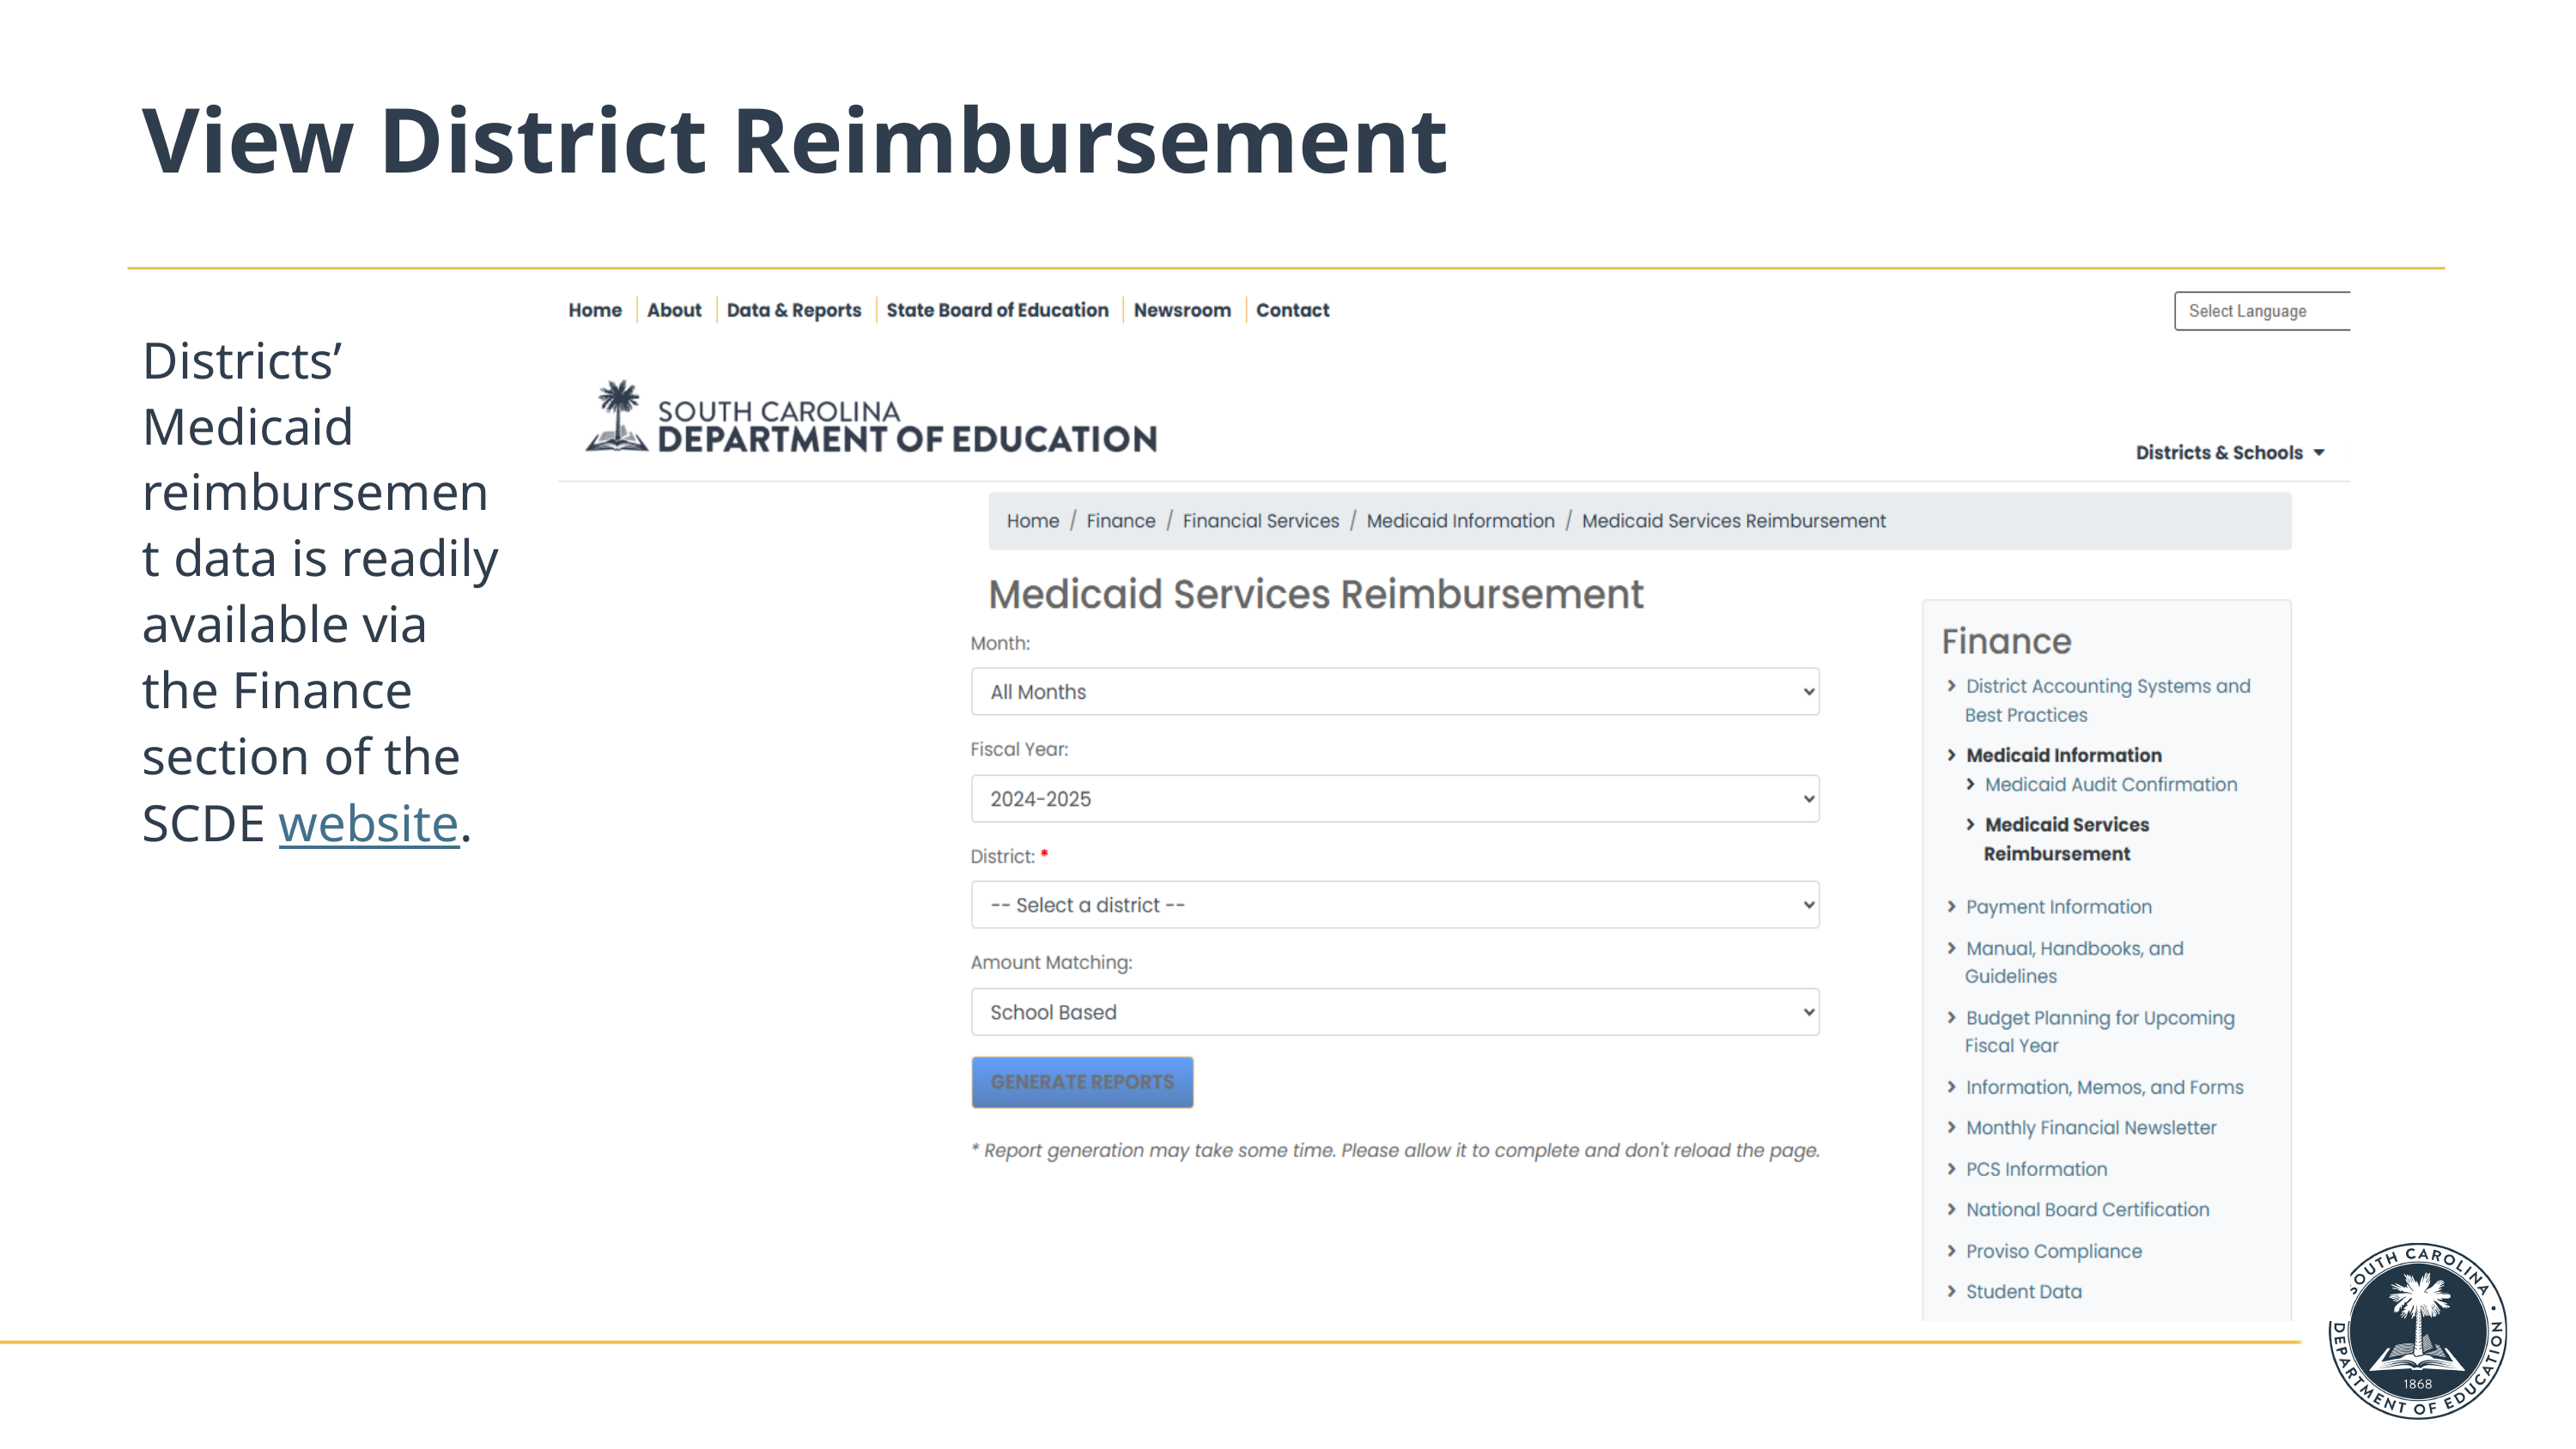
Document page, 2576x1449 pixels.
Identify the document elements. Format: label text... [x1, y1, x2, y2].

list Districts’ Medicaid reimbursement data is readily available via the Finance section of the SCDE website. [129, 316, 515, 1213]
picture [557, 283, 2507, 1420]
title View District Reimbursement [129, 76, 2440, 232]
